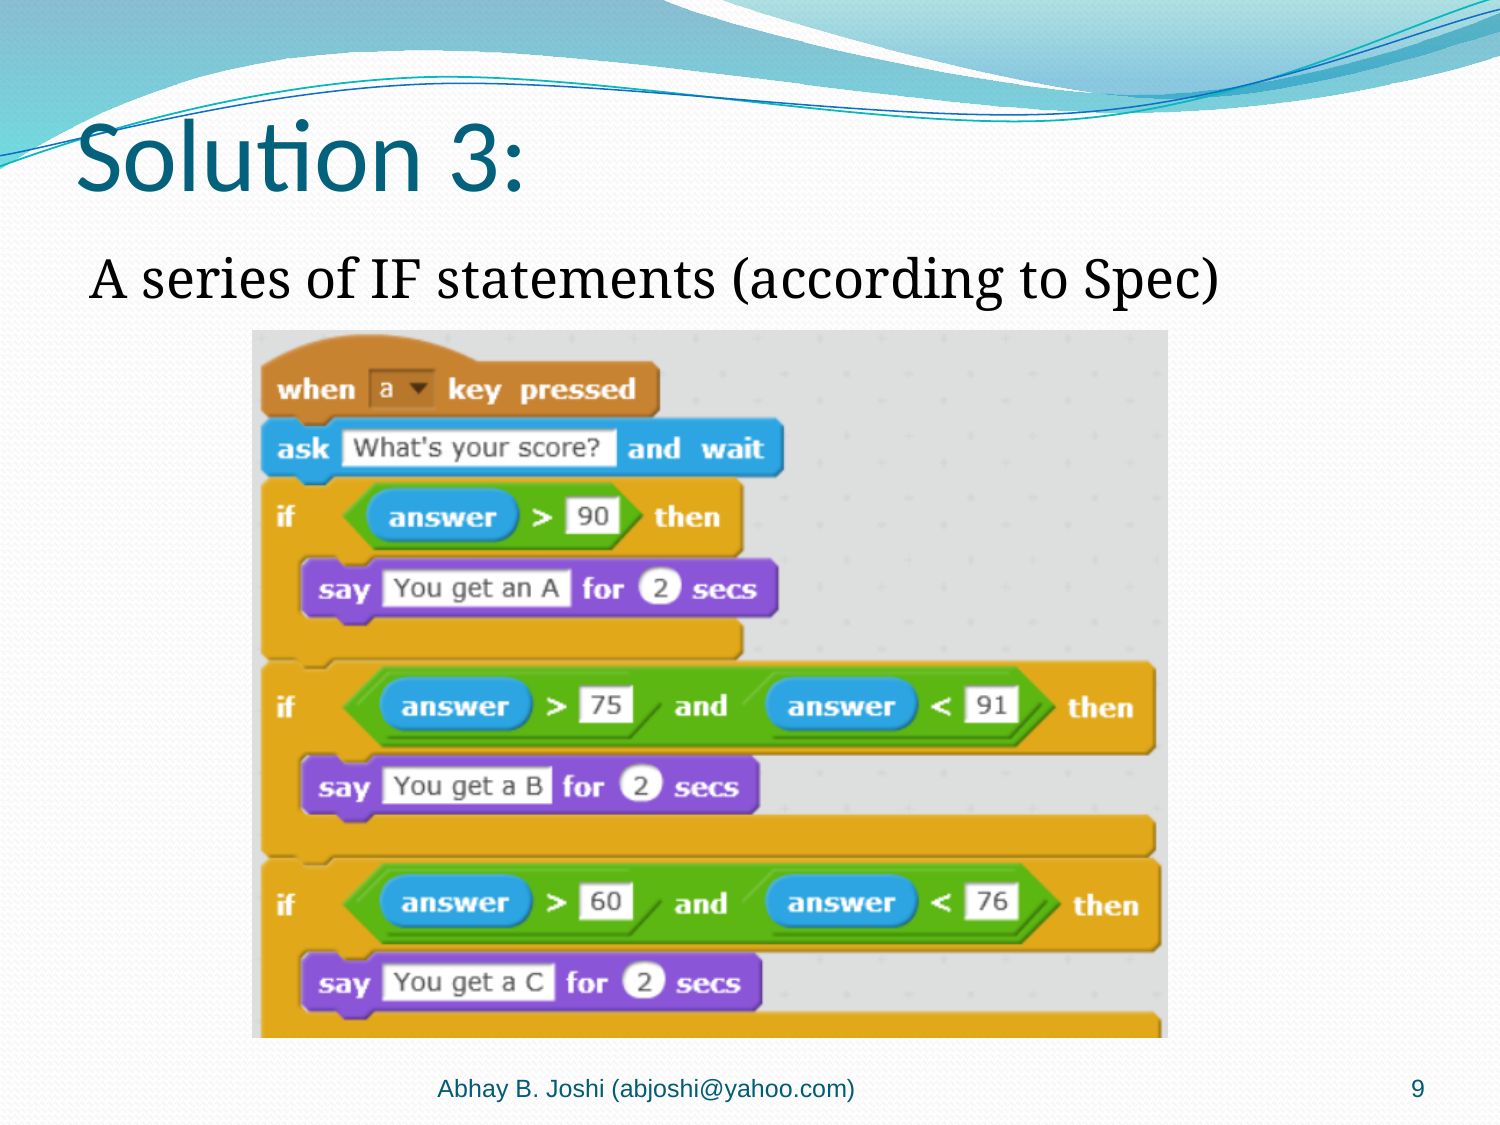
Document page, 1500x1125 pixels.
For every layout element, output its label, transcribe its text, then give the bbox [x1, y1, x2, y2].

title Solution 3: [75, 24, 1425, 213]
slide_number 9 [1299, 1042, 1425, 1103]
list A series of IF statements (according to Spec) [75, 237, 1425, 958]
picture [252, 329, 1169, 1038]
footer Abhay B. Joshi (abjoshi@yahoo.com) [437, 1051, 988, 1103]
